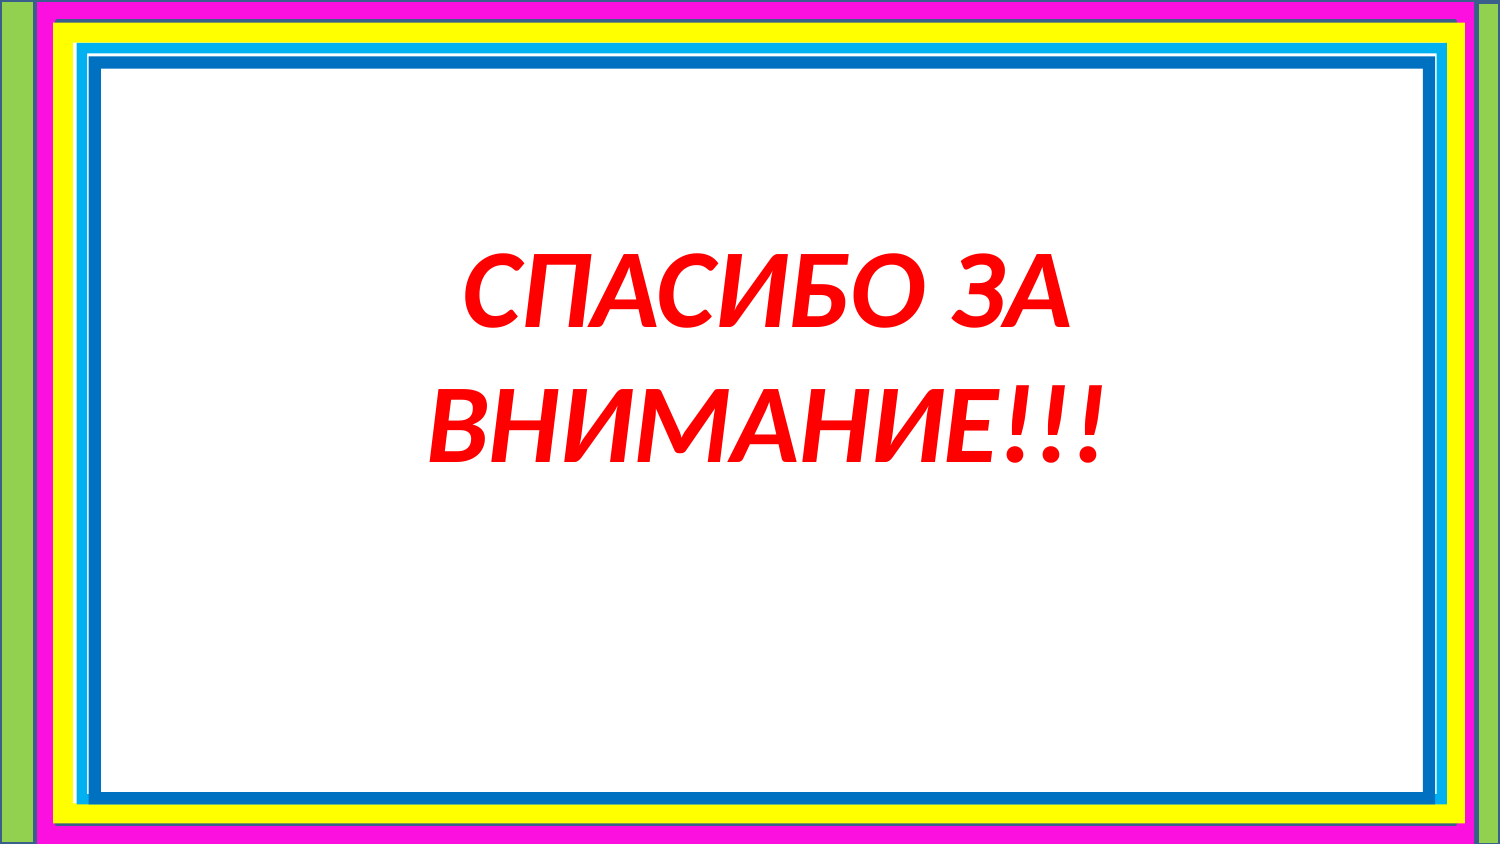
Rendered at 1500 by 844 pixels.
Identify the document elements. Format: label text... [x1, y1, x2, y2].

title СПАСИБО ЗА ВНИМАНИЕ!!! [123, 280, 1412, 421]
